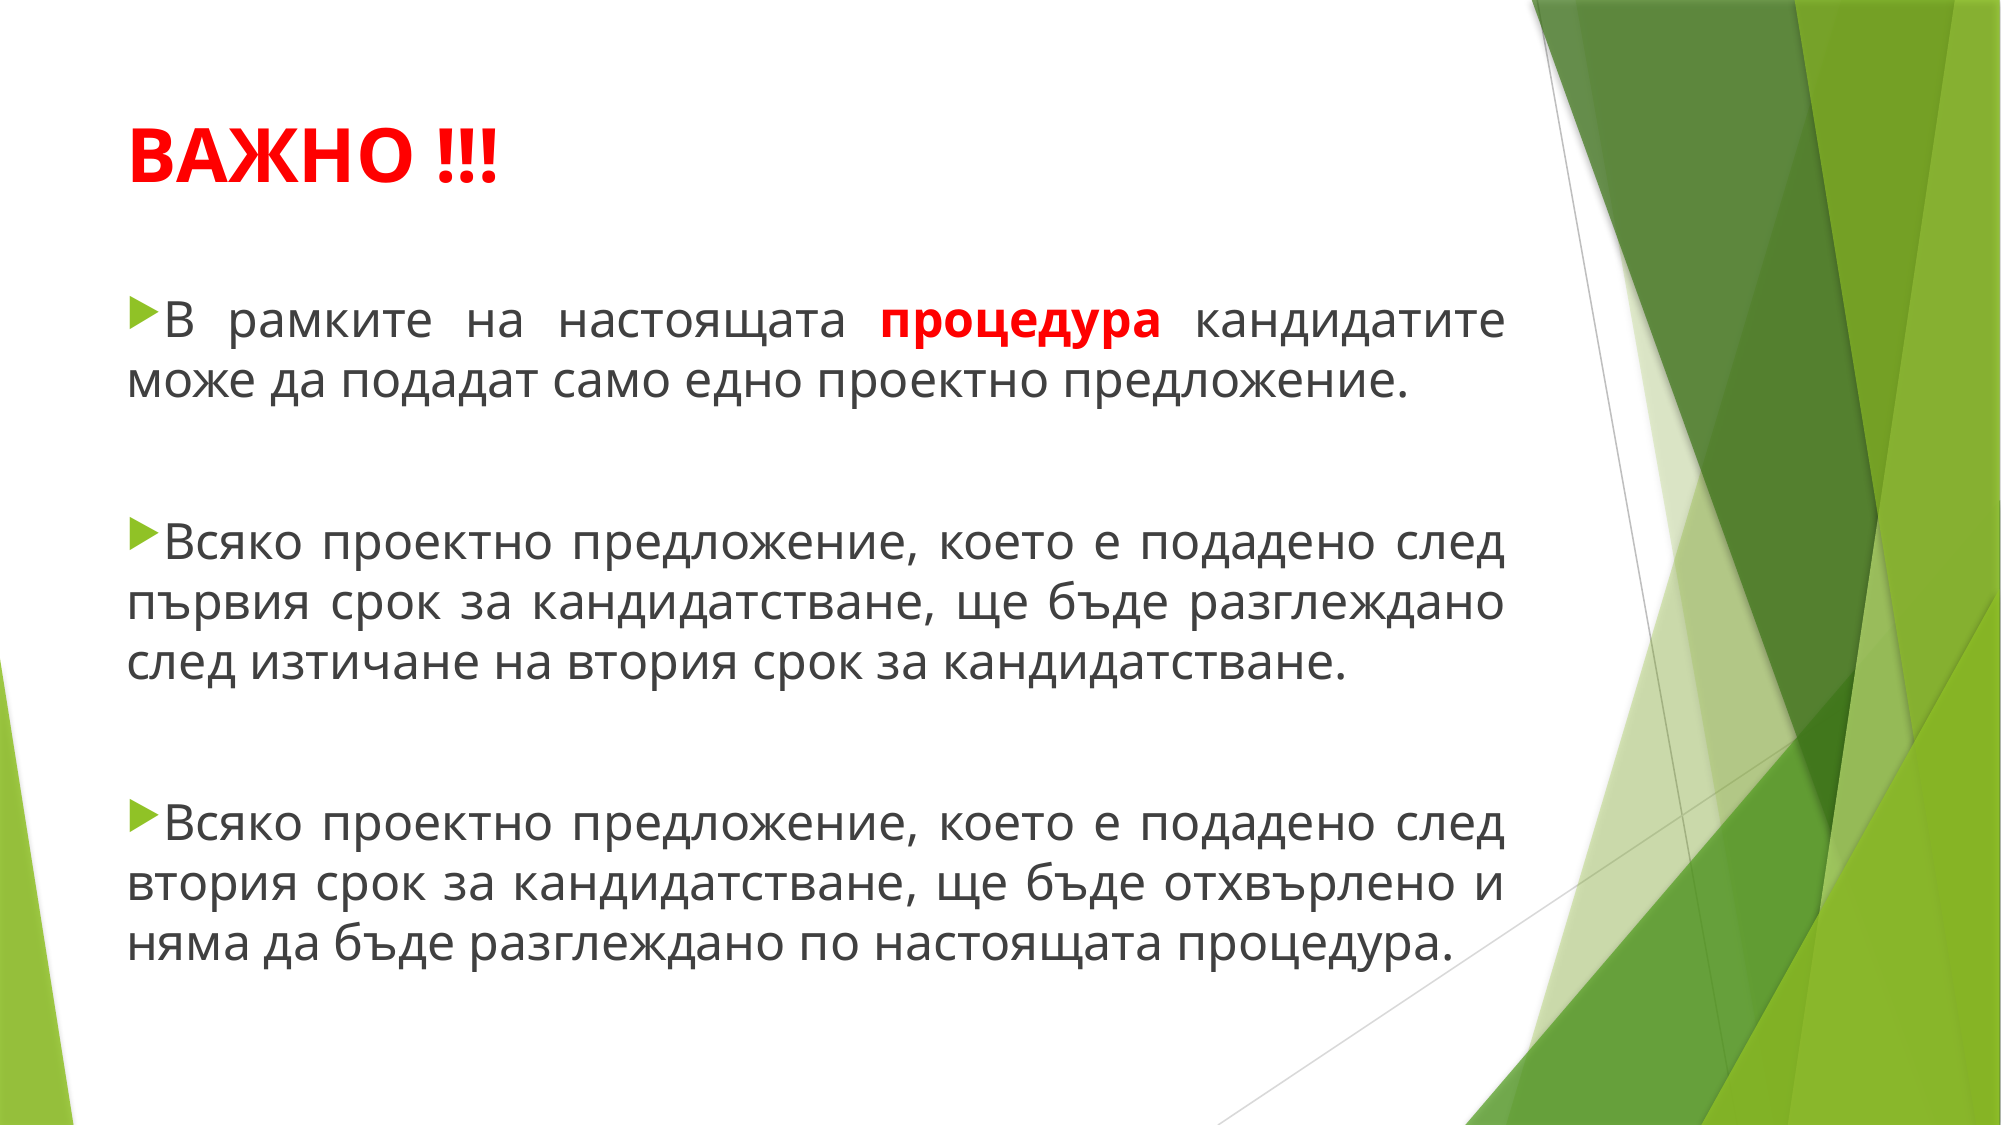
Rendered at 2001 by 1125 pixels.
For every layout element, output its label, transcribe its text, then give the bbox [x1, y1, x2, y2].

title ВАЖНО !!! [111, 99, 1522, 228]
list В рамките на настоящата процедура кандидатите може да подадат само едно проектно предложение. Всяко проектно предложение, което е подадено след първия срок за кандидатстване, ще бъде разглеждано след изтичане на втория срок за кандидатстване. Всяко проектно предложение, което е подадено след втория срок за кандидатстване, ще бъде отхвърлено и няма да бъде разглеждано по настоящата процедура. [111, 279, 1522, 1125]
